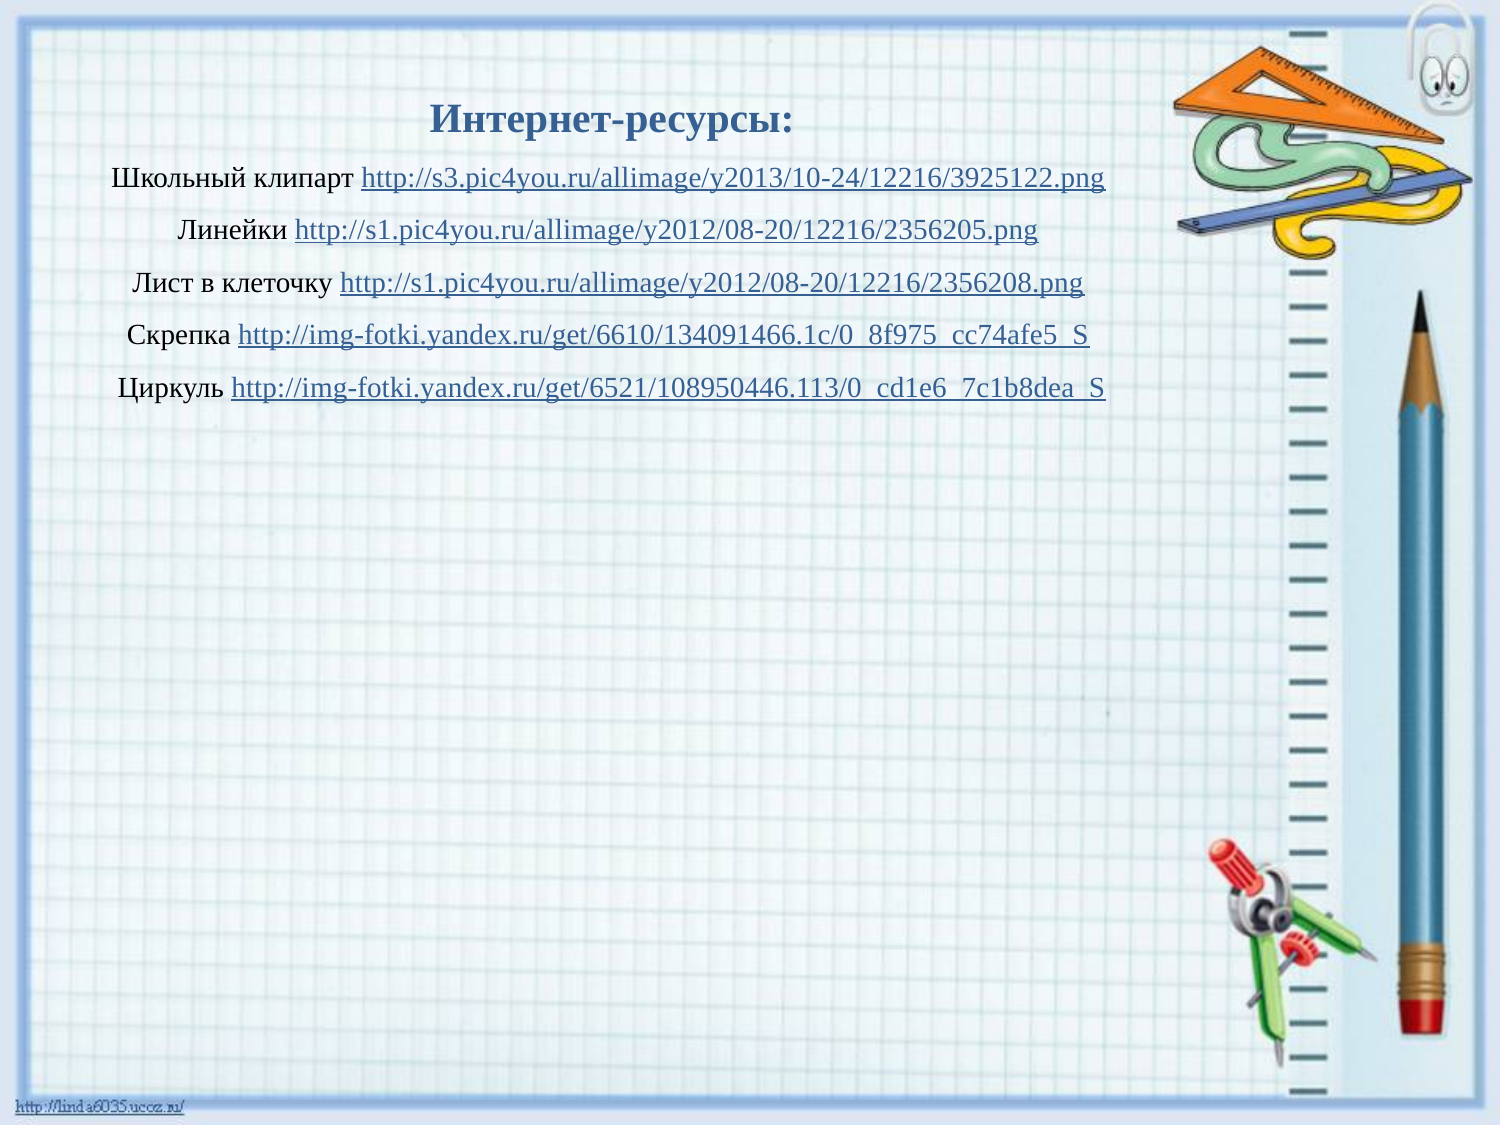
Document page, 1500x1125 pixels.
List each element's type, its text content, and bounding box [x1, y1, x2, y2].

picture [0, 0, 1500, 1125]
text_box Интернет-ресурсы: Школьный клипарт http://s3.pic4you.ru/allimage/y2013/10-24/12216/3925122.png Линейки http://s1.pic4you.ru/allimage/y2012/08-20/12216/2356205.png Лист в клеточку http://s1.pic4you.ru/allimage/y2012/08-20/12216/2356208.png Скрепка http://img-fotki.yandex.ru/get/6610/134091466.1c/0_8f975_cc74afe5_S Циркуль http://img-fotki.yandex.ru/get/6521/108950446.113/0_cd1e6_7c1b8dea_S [46, 58, 1178, 463]
